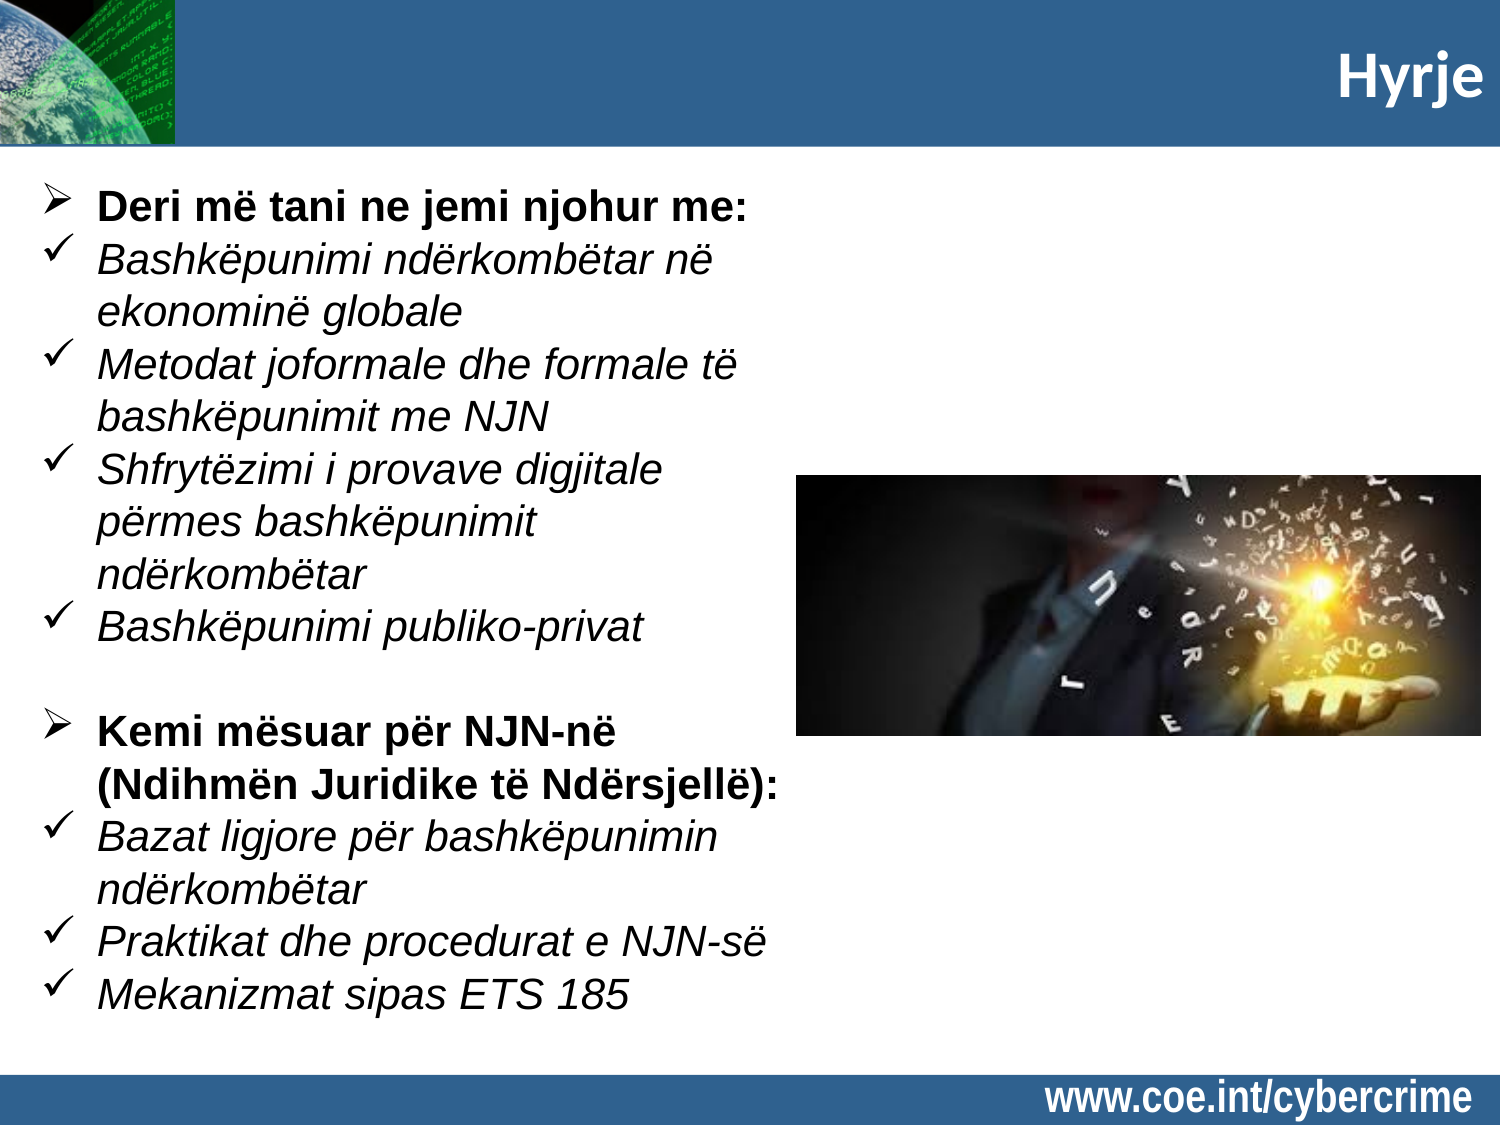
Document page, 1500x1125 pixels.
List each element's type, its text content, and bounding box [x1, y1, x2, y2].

text_box Deri më tani ne jemi njohur me: Bashkëpunimi ndërkombëtar në ekonominë globale Metodat joformale dhe formale të bashkëpunimit me NJN Shfrytëzimi i provave digjitale përmes bashkëpunimit ndërkombëtar Bashkëpunimi publiko-privat Kemi mësuar për NJN-në (Ndihmën Juridike të Ndërsjellë): Bazat ligjore për bashkëpunimin ndërkombëtar Praktikat dhe procedurat e NJN-së Mekanizmat sipas ETS 185 [25, 170, 797, 1081]
picture [796, 475, 1481, 737]
picture [0, 0, 175, 144]
text_box [0, 1073, 1030, 1125]
text_box www.coe.int/cybercrime [1030, 1059, 1500, 1125]
text_box Hyrje [177, 0, 1500, 149]
